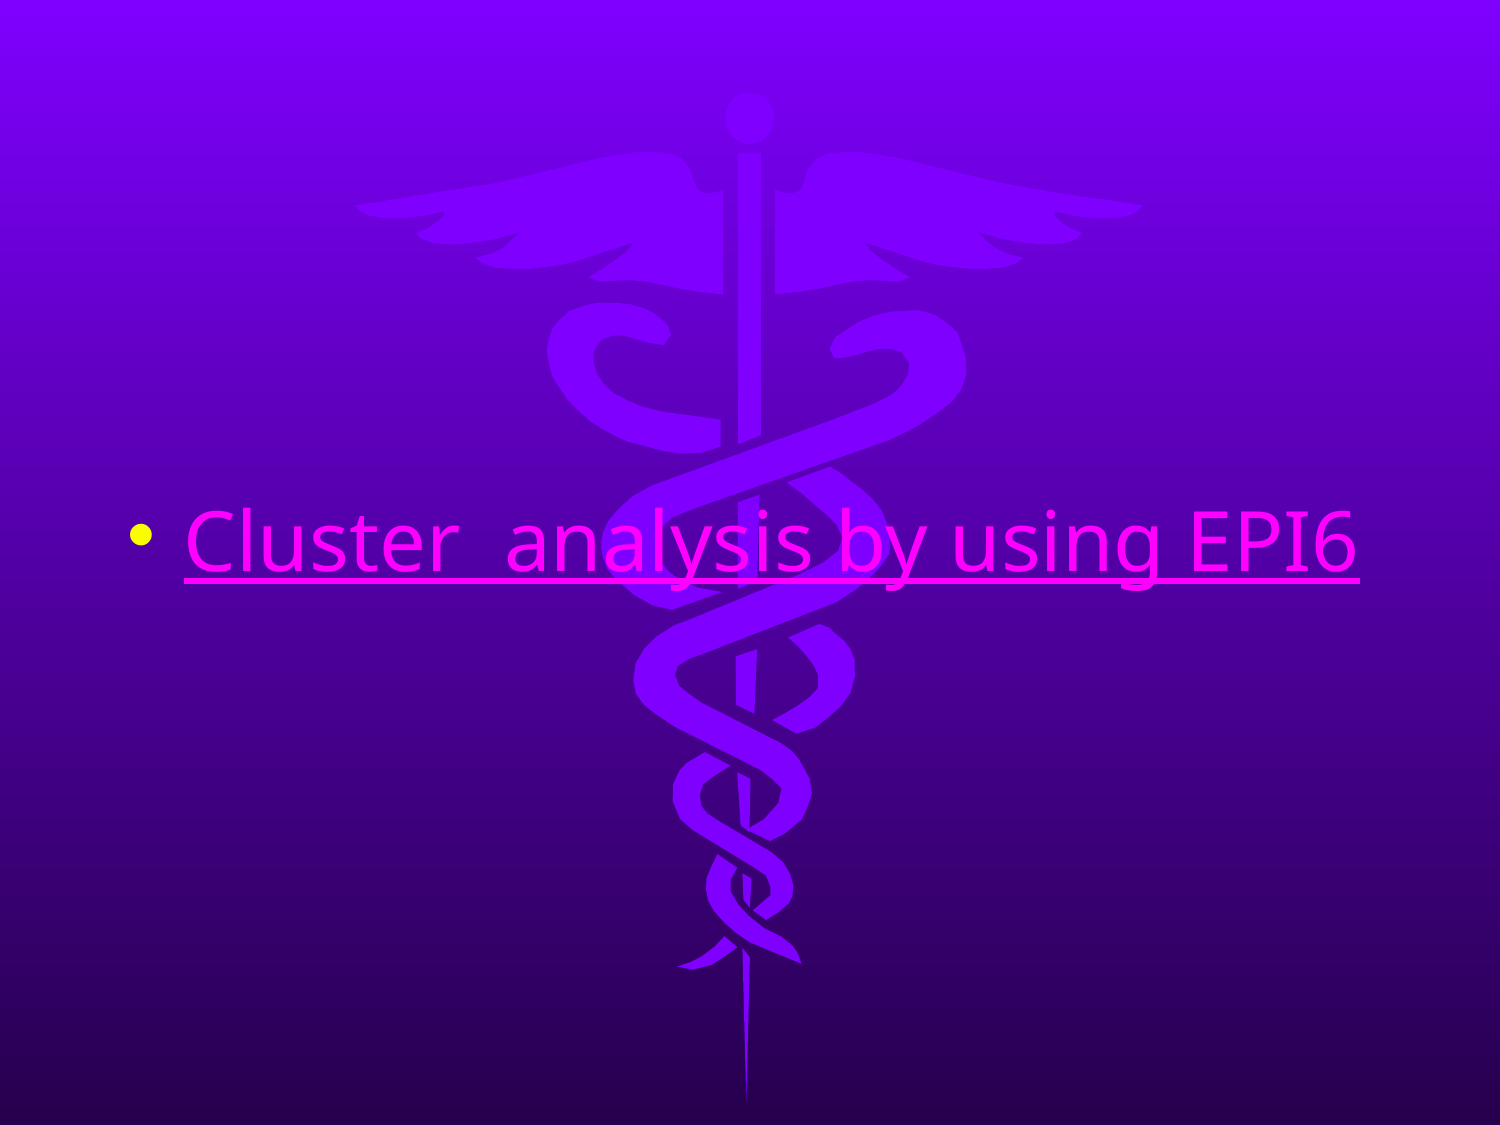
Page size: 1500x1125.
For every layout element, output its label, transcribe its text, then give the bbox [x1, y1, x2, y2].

list Cluster analysis by using EPI6 [112, 290, 1388, 966]
